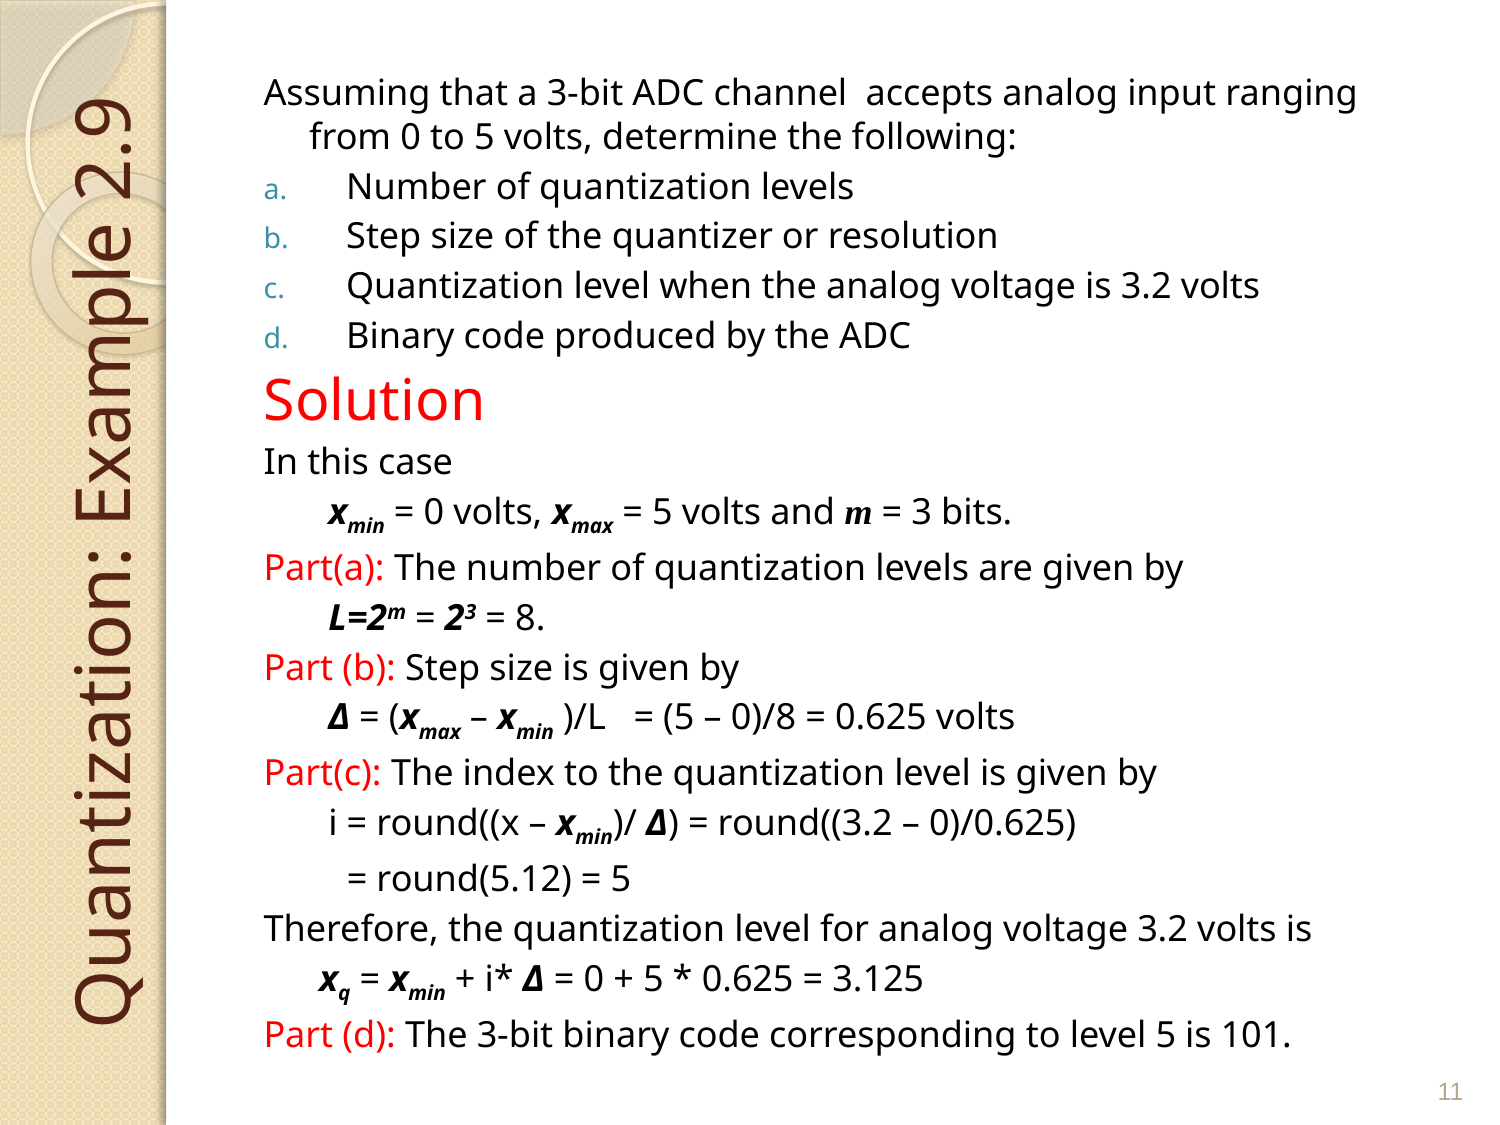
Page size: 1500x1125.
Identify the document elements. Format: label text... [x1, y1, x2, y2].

slide_number 11 [1413, 1034, 1488, 1113]
text_box Quantization: Example 2.9 [37, 50, 163, 1075]
list Assuming that a 3-bit ADC channel accepts analog input ranging from 0 to 5 volts, determine the following: Number of quantization levels Step size of the quantizer or resolution Quantization level when the analog voltage is 3.2 volts Binary code produced by the ADC Solution In this case xmin = 0 volts, xmax = 5 volts and m = 3 bits. Part(a): The number of quantization levels are given by L=2m = 23 = 8. Part (b): Step size is given by Δ = (xmax – xmin )/L = (5 – 0)/8 = 0.625 volts Part(c): The index to the quantization level is given by i = round((x – xmin)/ Δ) = round((3.2 – 0)/0.625) = round(5.12) = 5 Therefore, the quantization level for analog voltage 3.2 volts is xq = xmin + i* Δ = 0 + 5 * 0.625 = 3.125 Part (d): The 3-bit binary code corresponding to level 5 is 101. [235, 62, 1466, 1063]
